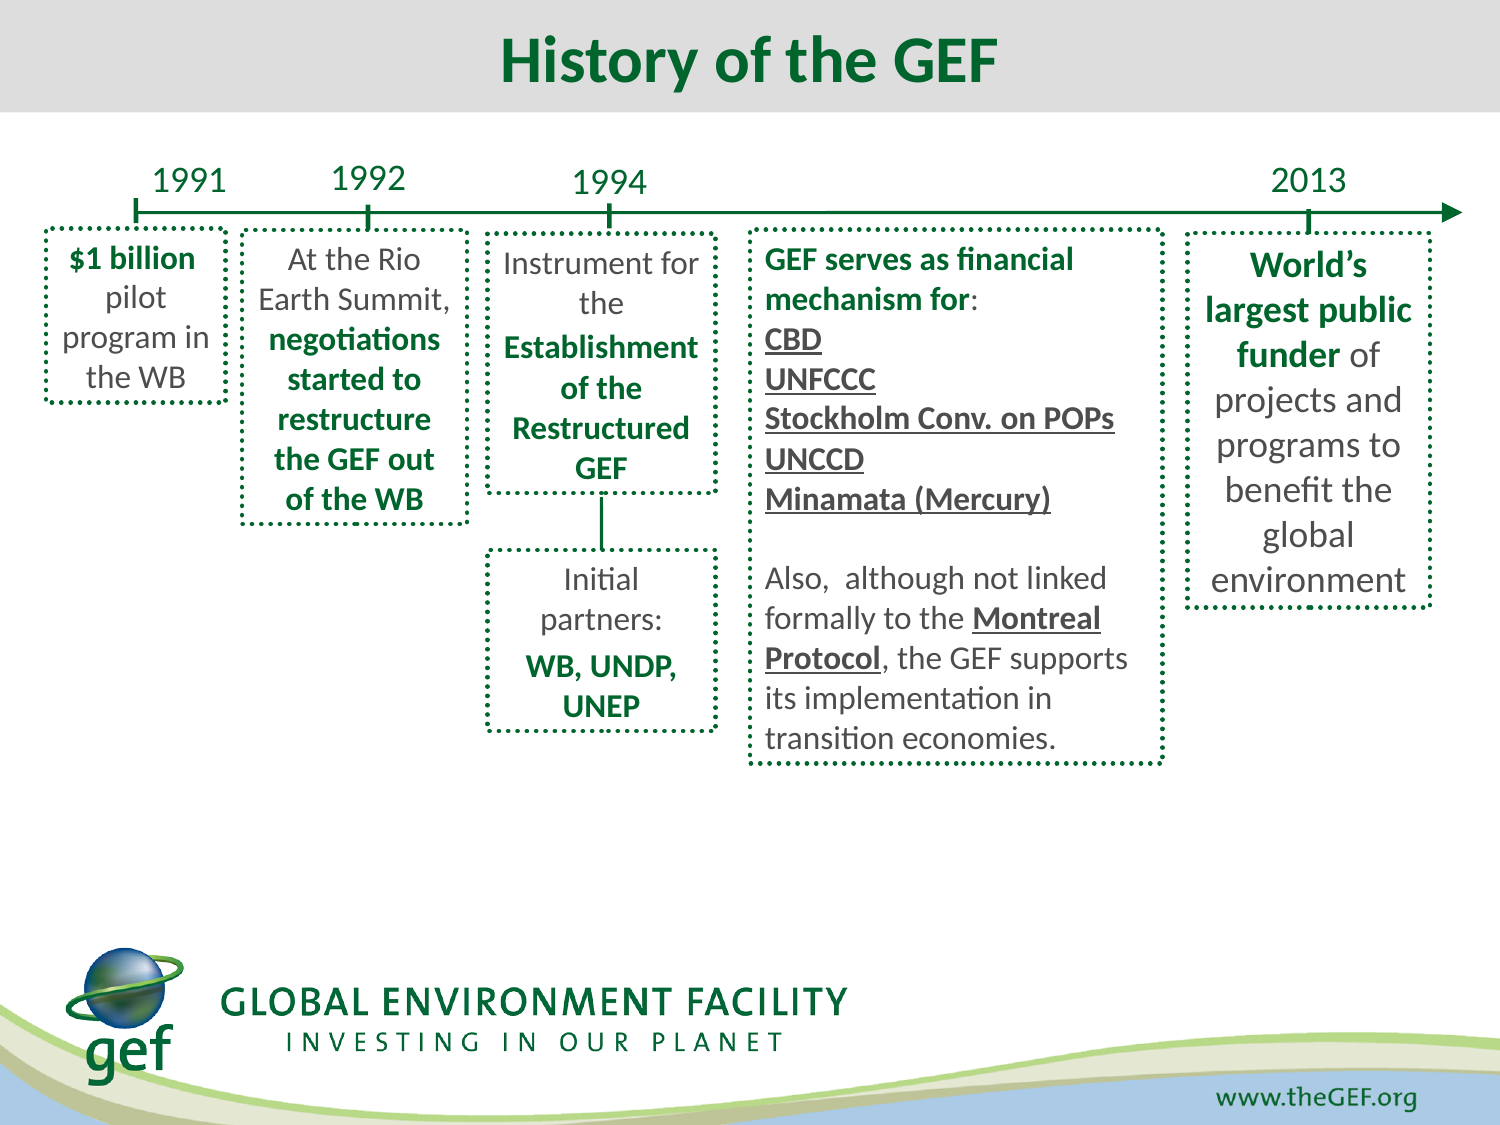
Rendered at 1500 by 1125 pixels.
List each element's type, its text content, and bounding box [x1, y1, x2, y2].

text_box 2013 [1255, 147, 1362, 208]
text_box At the Rio Earth Summit, negotiations started to restructure the GEF out of the WB [242, 229, 468, 524]
picture [0, 920, 1500, 1125]
text_box History of the GEF [0, 0, 1500, 113]
text_box [1309, 202, 1463, 223]
text_box Initial partners: WB, UNDP, UNEP [487, 549, 716, 732]
text_box Instrument for the Establishment of the Restructured GEF [487, 233, 716, 494]
text_box 1991 [136, 147, 242, 208]
text_box 1992 [315, 146, 421, 206]
text_box 1994 [556, 149, 663, 210]
text_box GEF serves as financial mechanism for: CBD UNFCCC Stockholm Conv. on POPs UNCCD Minamata (Mercury) Also, although not linked formally to the Montreal Protocol, the GEF supports its implementation in transition economies. [750, 229, 1163, 764]
text_box World’s largest public funder of projects and programs to benefit the global environment [1187, 232, 1430, 608]
text_box $1 billion pilot program in the WB [46, 228, 226, 403]
